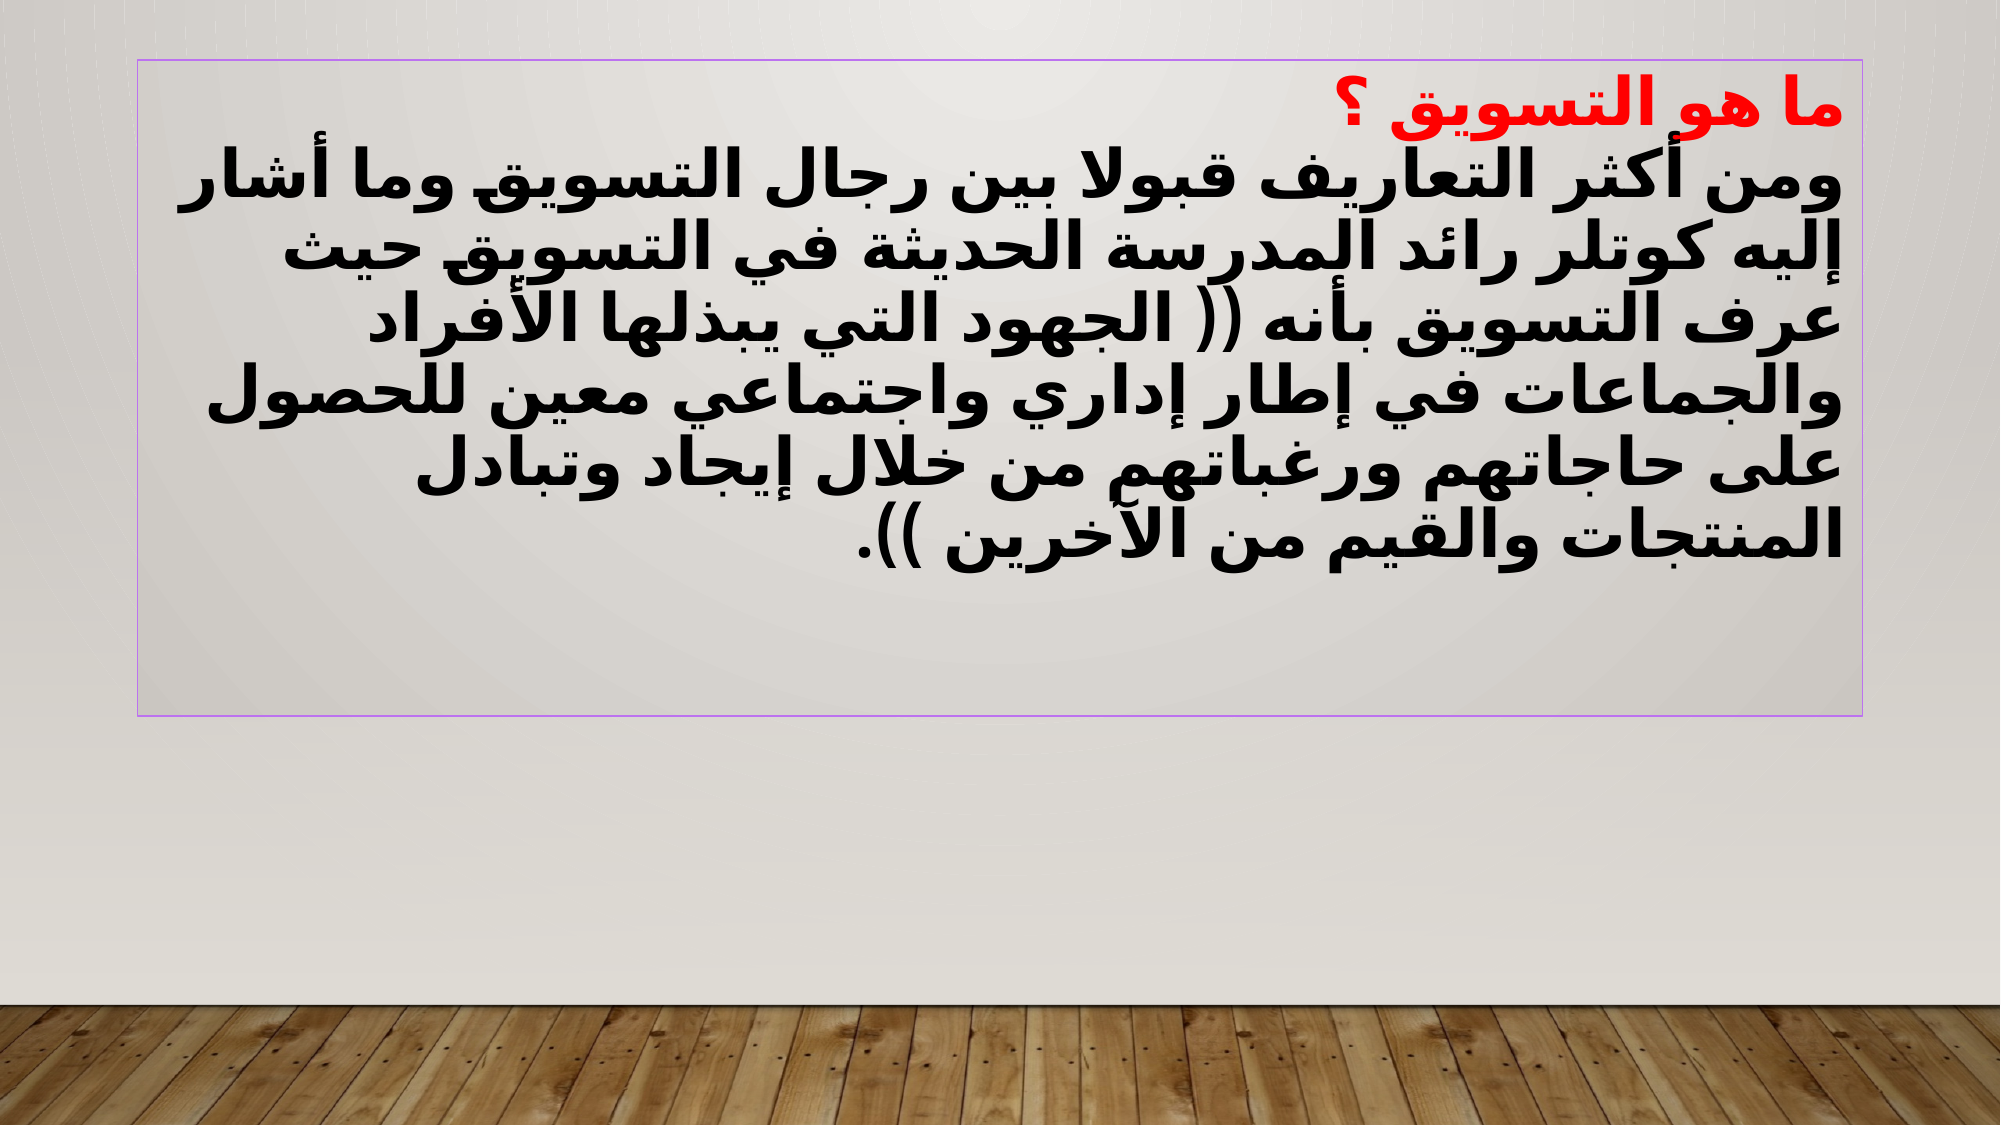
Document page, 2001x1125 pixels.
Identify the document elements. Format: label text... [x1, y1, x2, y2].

picture [0, 1005, 2000, 1125]
title ما هو التسويق ؟ ومن أكثر التعاريف قبولا بين رجال التسويق وما أشار إليه كوتلر رائد المدرسة الحديثة في التسويق حيث عرف التسويق بأنه (( الجهود التي يبذلها الأفراد والجماعات في إطار إداري واجتماعي معين للحصول على حاجاتهم ورغباتهم من خلال إيجاد وتبادل المنتجات والقيم من الآخرين )). [137, 59, 1863, 717]
